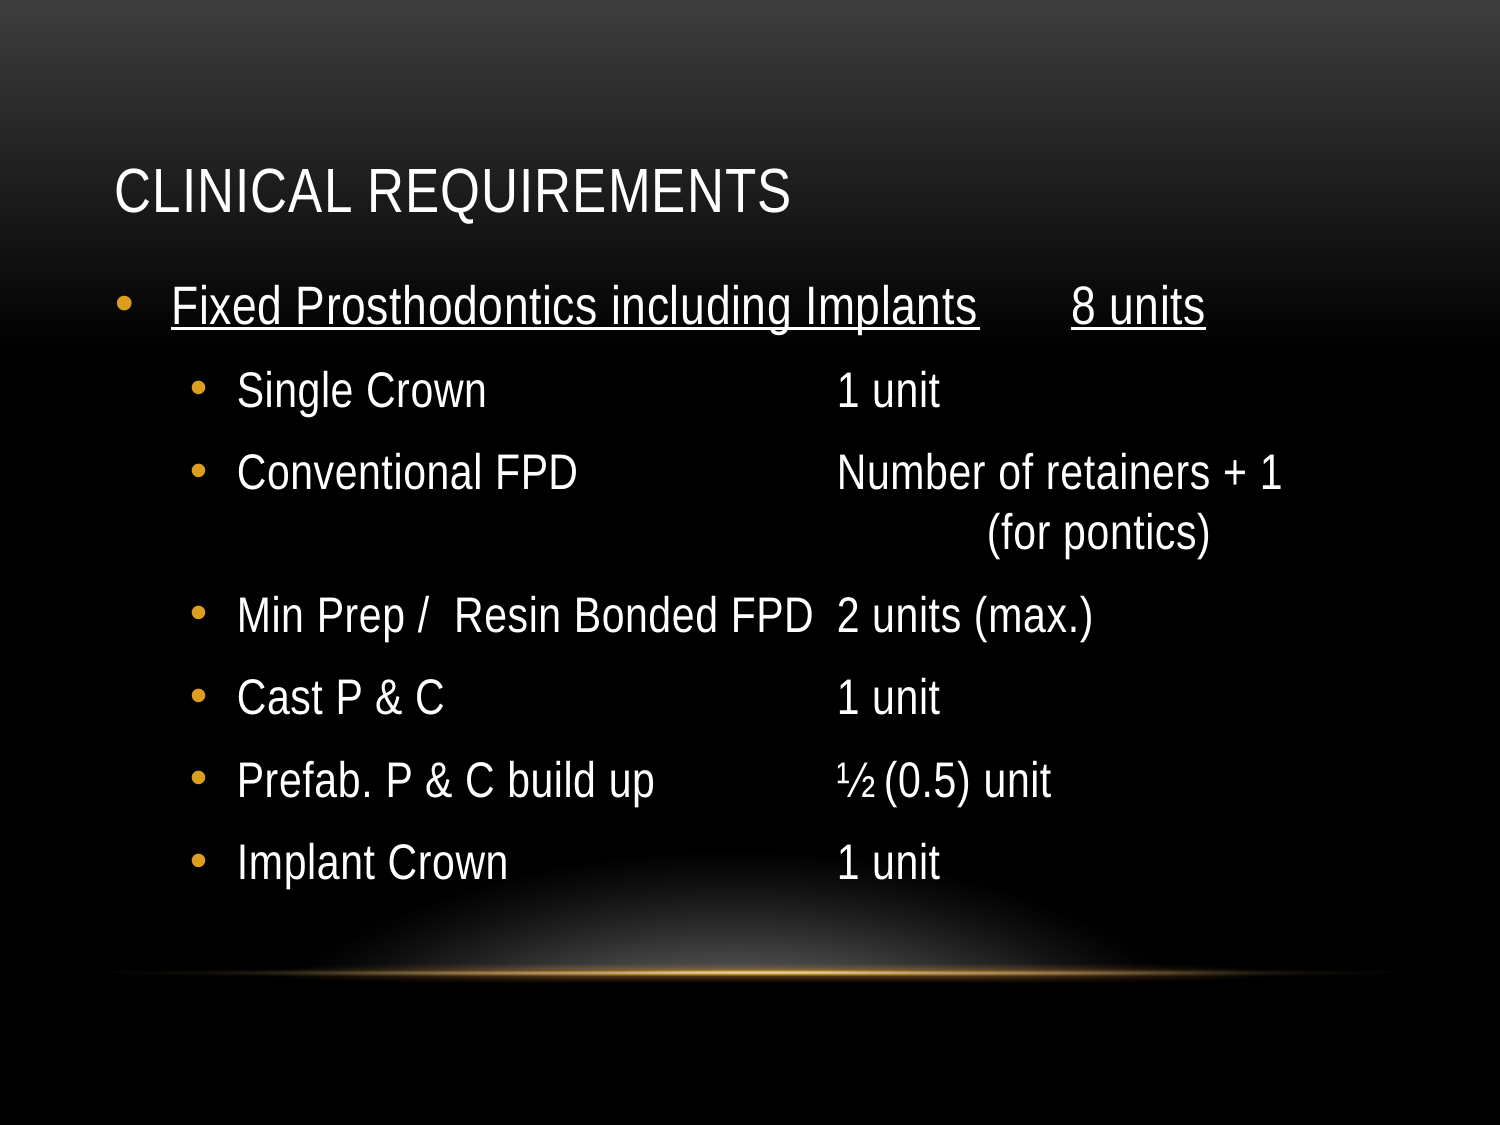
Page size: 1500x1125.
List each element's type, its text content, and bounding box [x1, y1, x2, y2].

list Fixed Prosthodontics including Implants 8 units Single Crown 1 unit Conventional FPD Number of retainers + 1 (for pontics) Min Prep / Resin Bonded FPD 2 units (max.) Cast P & C 1 unit Prefab. P & C build up ½ (0.5) unit Implant Crown 1 unit [99, 262, 1400, 1013]
picture [0, 0, 1500, 1125]
title Clinical requirements [99, 45, 1400, 233]
